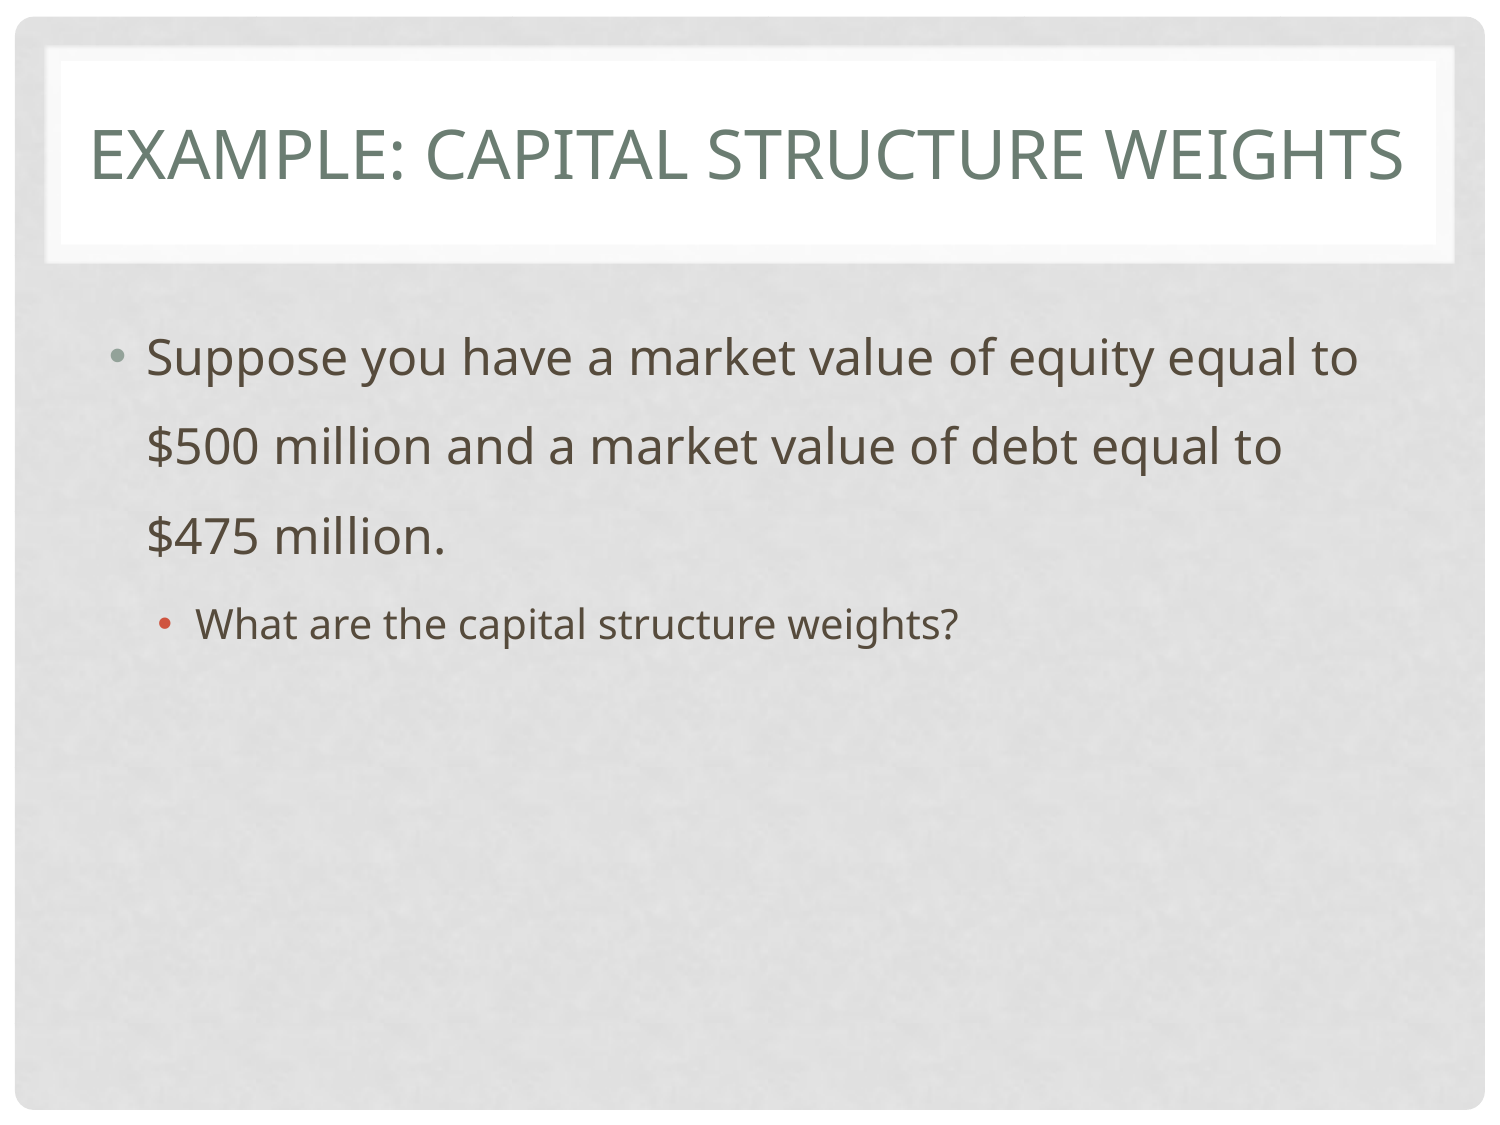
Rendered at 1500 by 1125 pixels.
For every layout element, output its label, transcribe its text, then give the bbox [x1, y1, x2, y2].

title Example: Capital Structure Weights [69, 66, 1425, 238]
list Suppose you have a market value of equity equal to $500 million and a market value of debt equal to $475 million. What are the capital structure weights? [75, 287, 1425, 1005]
